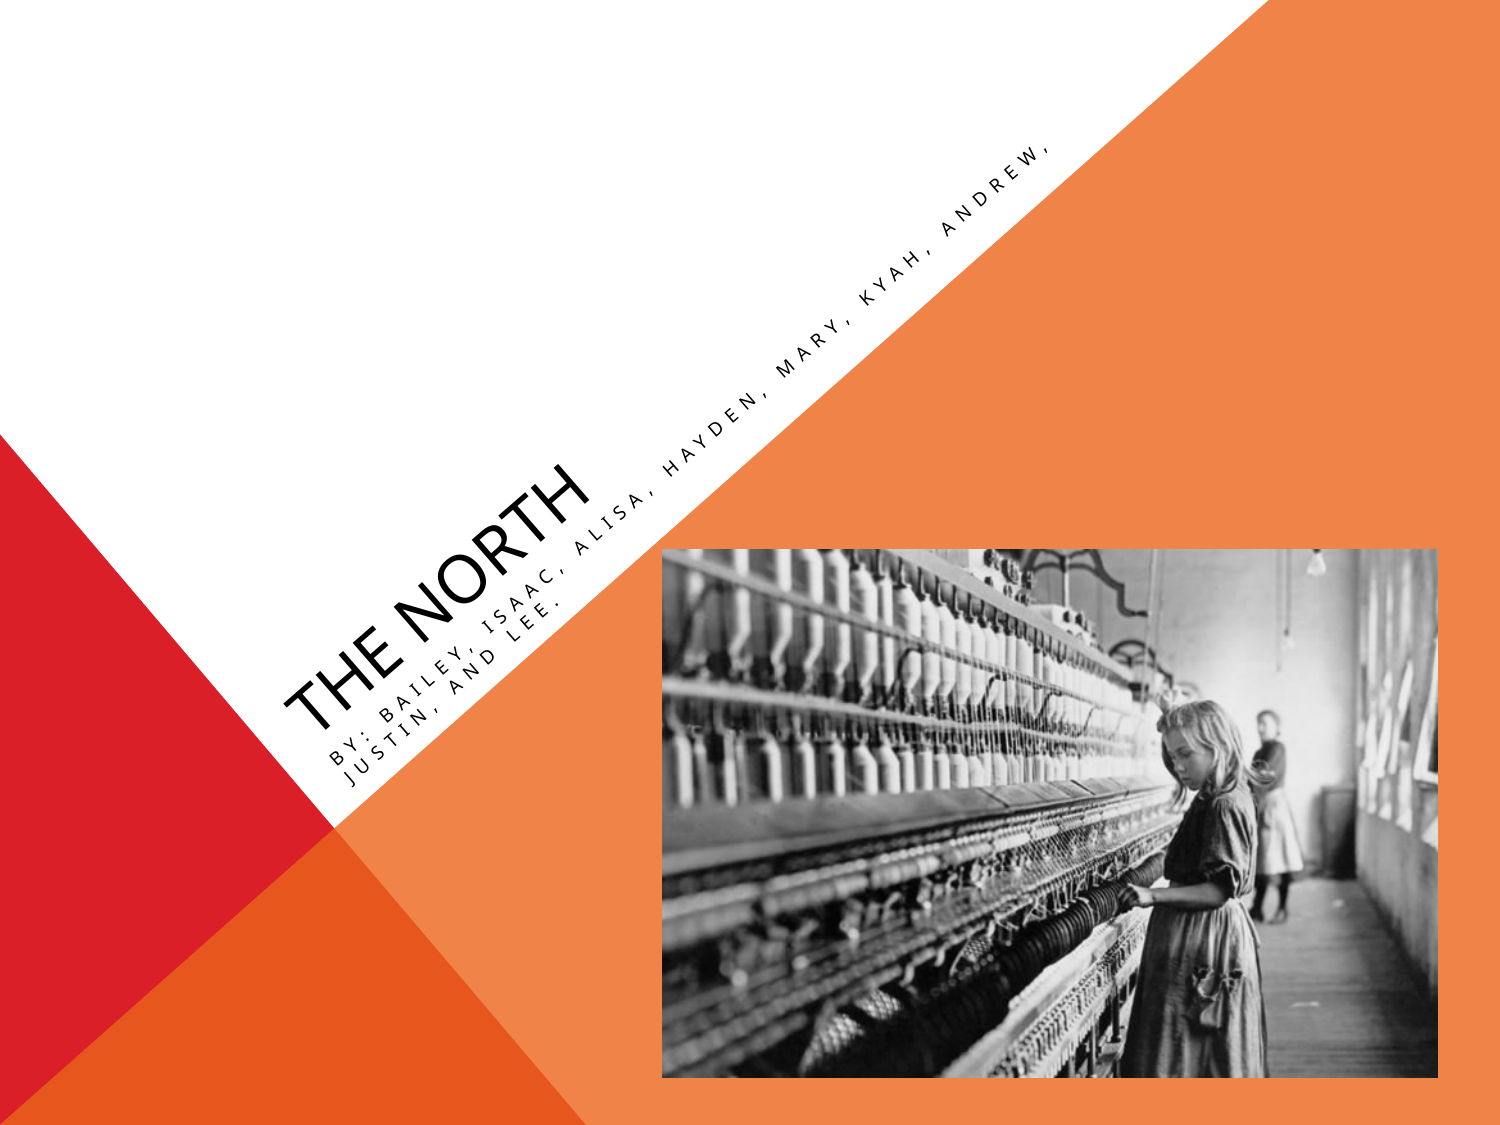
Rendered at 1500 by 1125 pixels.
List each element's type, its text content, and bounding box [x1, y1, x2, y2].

picture [662, 549, 1438, 1078]
title The North [182, 4, 1012, 761]
subtitle By: Bailey, Isaac, Alisa, Hayden, Mary, Kyah, Andrew, Justin, and Lee. [312, 61, 1154, 804]
